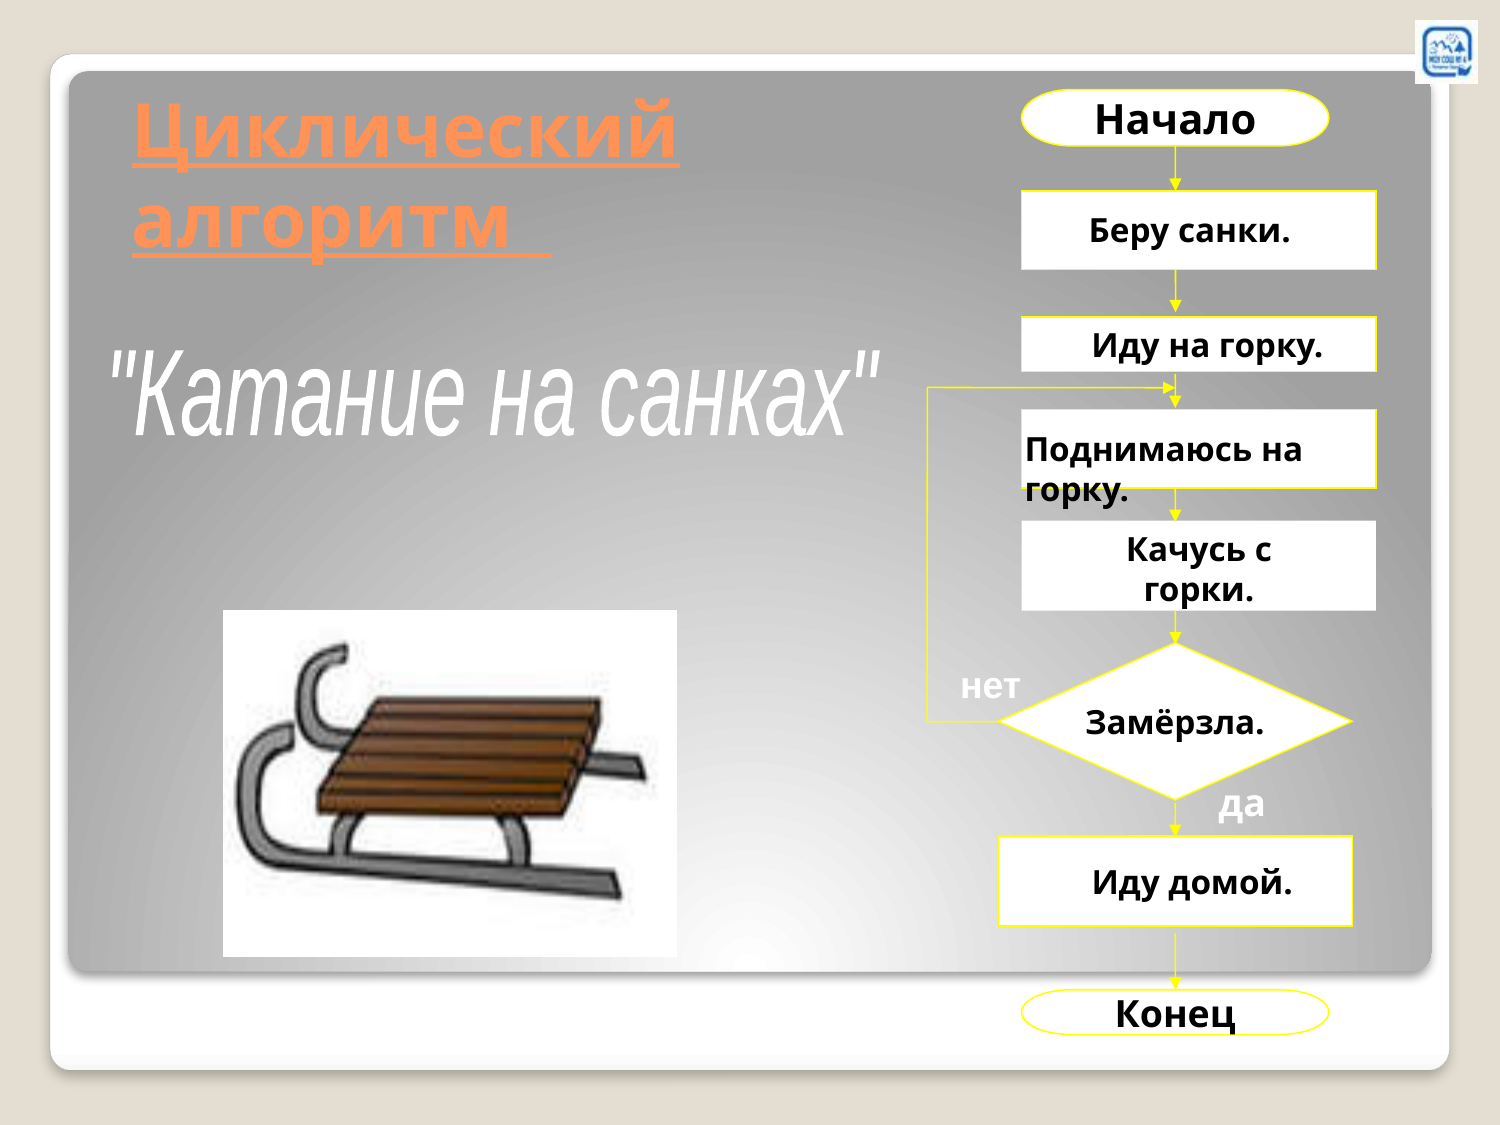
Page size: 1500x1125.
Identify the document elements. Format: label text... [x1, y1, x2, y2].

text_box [926, 89, 1400, 1035]
picture [1415, 20, 1479, 84]
title Циклический алгоритм [117, 82, 927, 270]
picture [223, 610, 677, 957]
